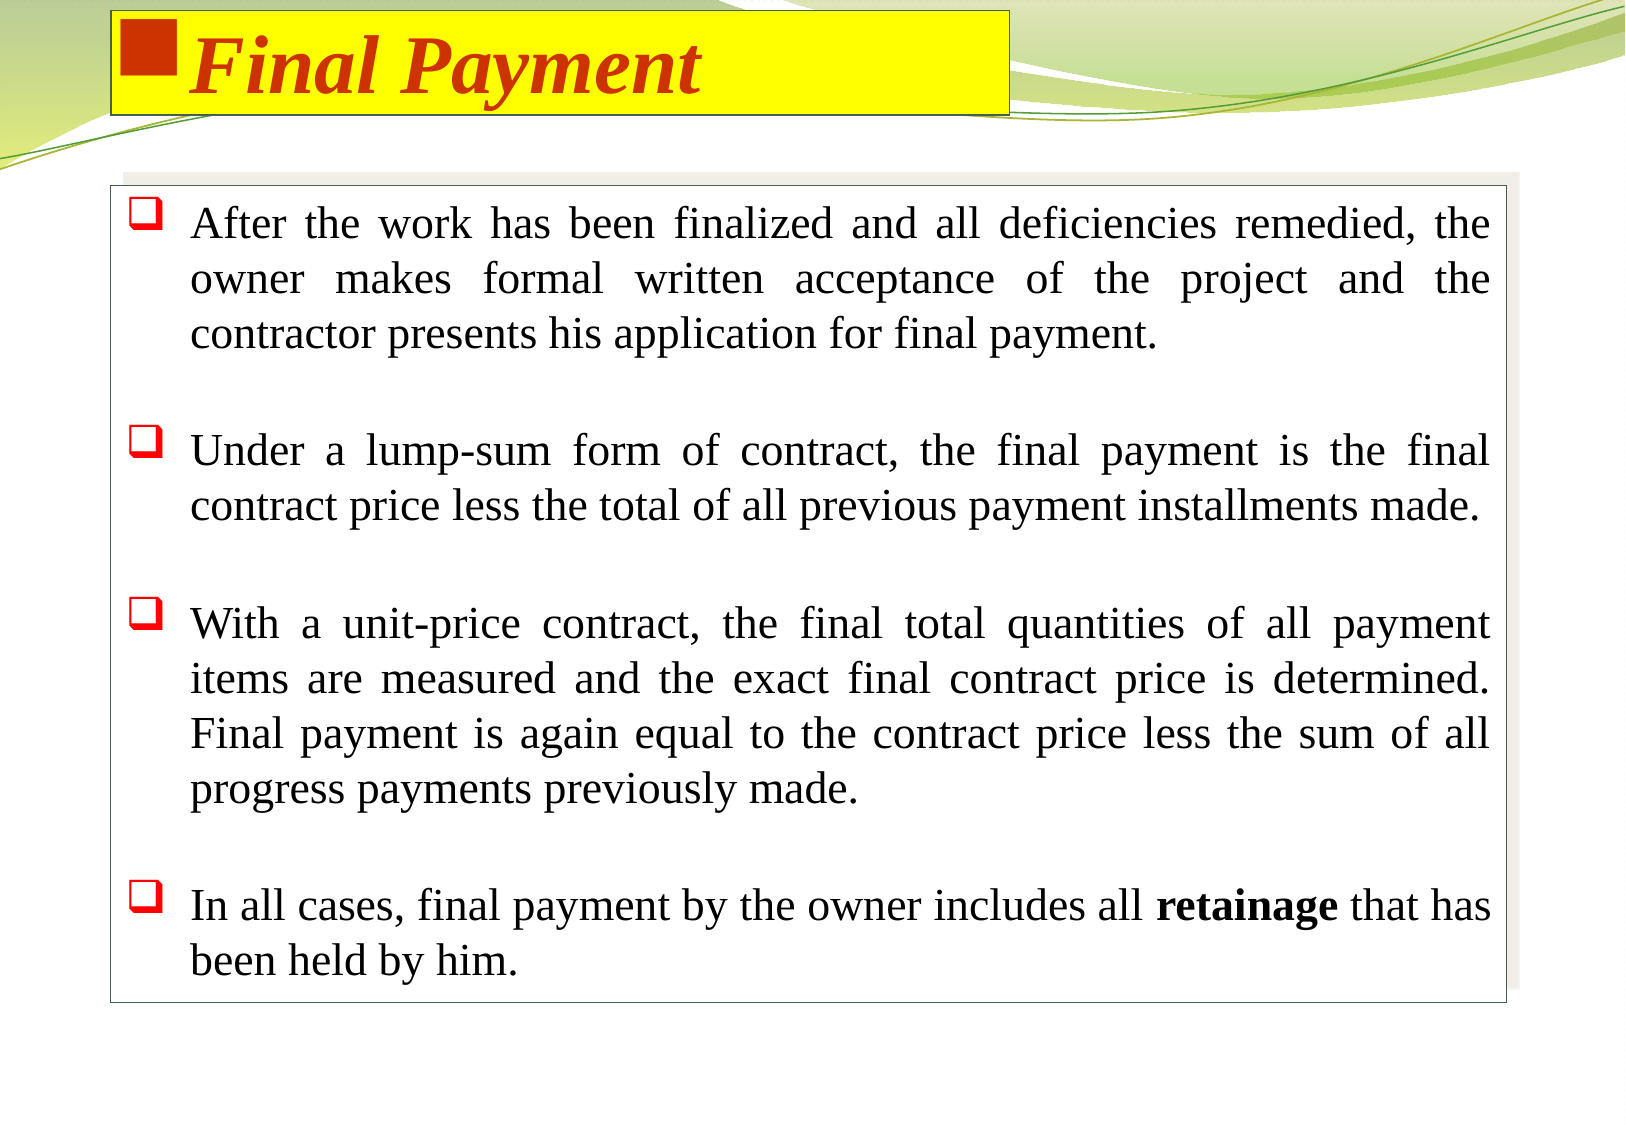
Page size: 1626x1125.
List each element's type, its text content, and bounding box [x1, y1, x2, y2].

text_box Final Payment [110, 10, 1010, 116]
list After the work has been finalized and all deficiencies remedied, the owner makes formal written acceptance of the project and the contractor presents his application for final payment. Under a lump-sum form of contract, the final payment is the final contract price less the total of all previous payment installments made. With a unit-price contract, the final total quantities of all payment items are measured and the exact final contract price is determined. Final payment is again equal to the contract price less the sum of all progress payments previously made. In all cases, final payment by the owner includes all retainage that has been held by him. [110, 185, 1507, 1003]
